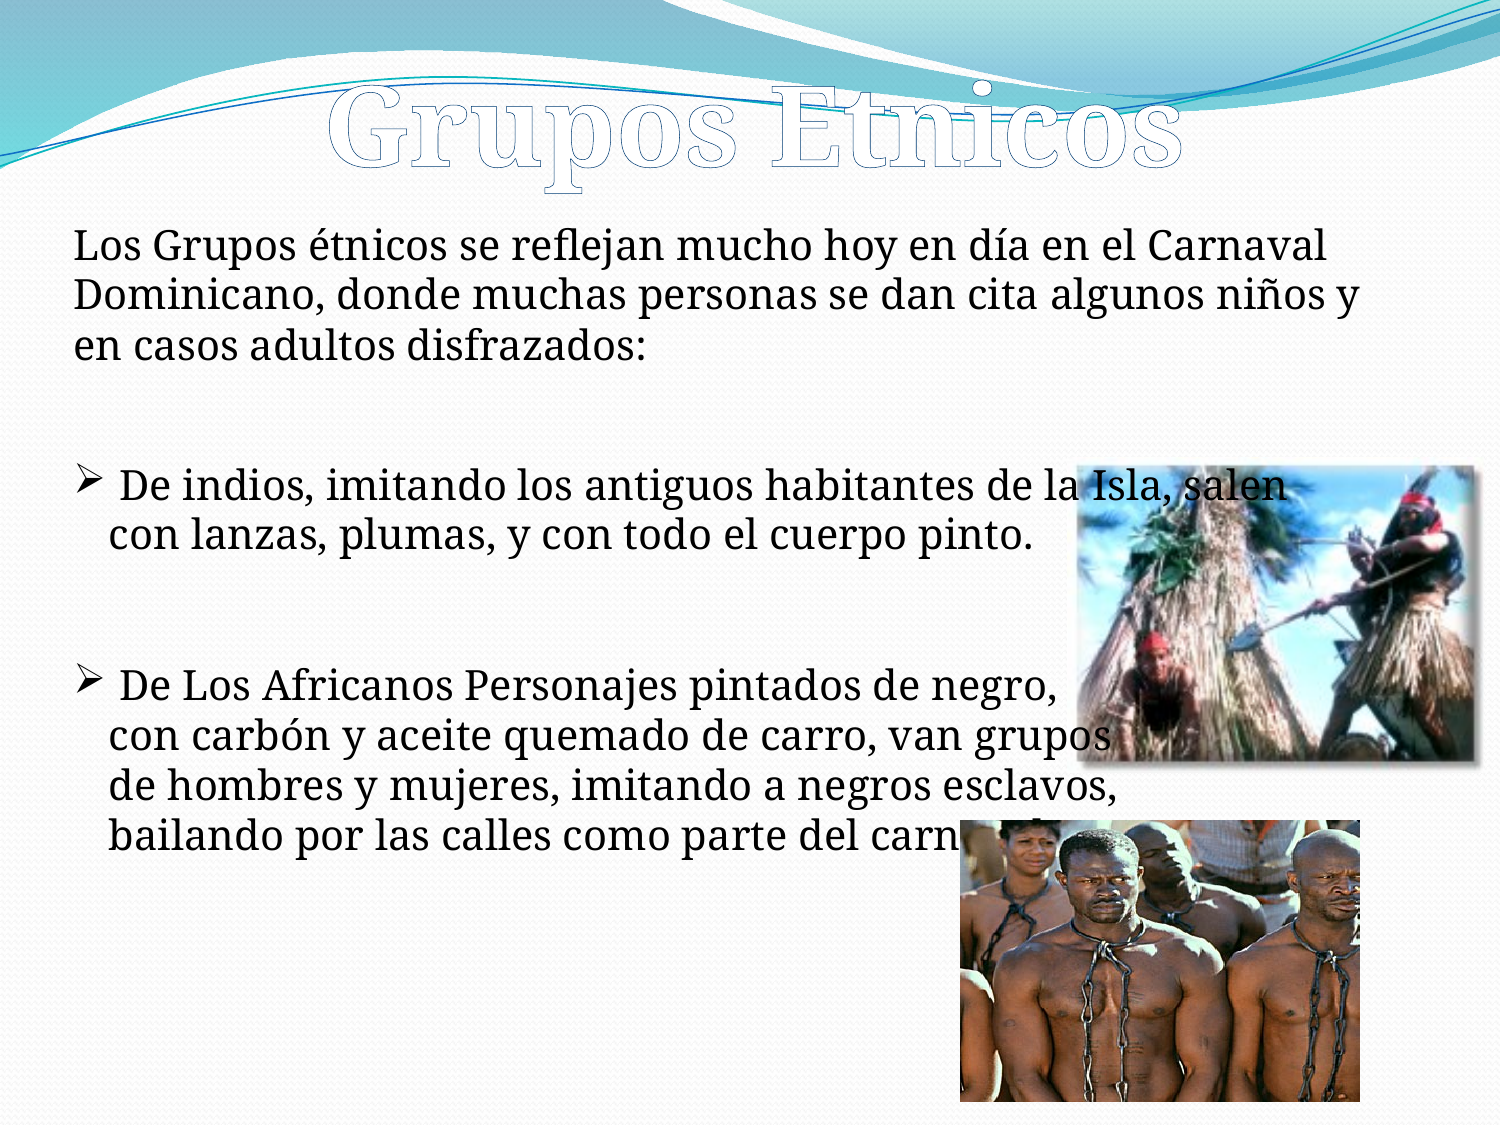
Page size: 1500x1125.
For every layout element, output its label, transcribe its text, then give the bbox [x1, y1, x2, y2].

picture [960, 820, 1360, 1102]
text_box Los Grupos étnicos se reflejan mucho hoy en día en el Carnaval Dominicano, donde muchas personas se dan cita algunos niños y en casos adultos disfrazados: De indios, imitando los antiguos habitantes de la Isla, salen con lanzas, plumas, y con todo el cuerpo pinto. De Los Africanos Personajes pintados de negro, con carbón y aceite quemado de carro, van grupos de hombres y mujeres, imitando a negros esclavos, bailando por las calles como parte del carnaval. [58, 210, 1383, 866]
text_box Grupos Etnicos [308, 46, 1201, 197]
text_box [1066, 456, 1484, 811]
